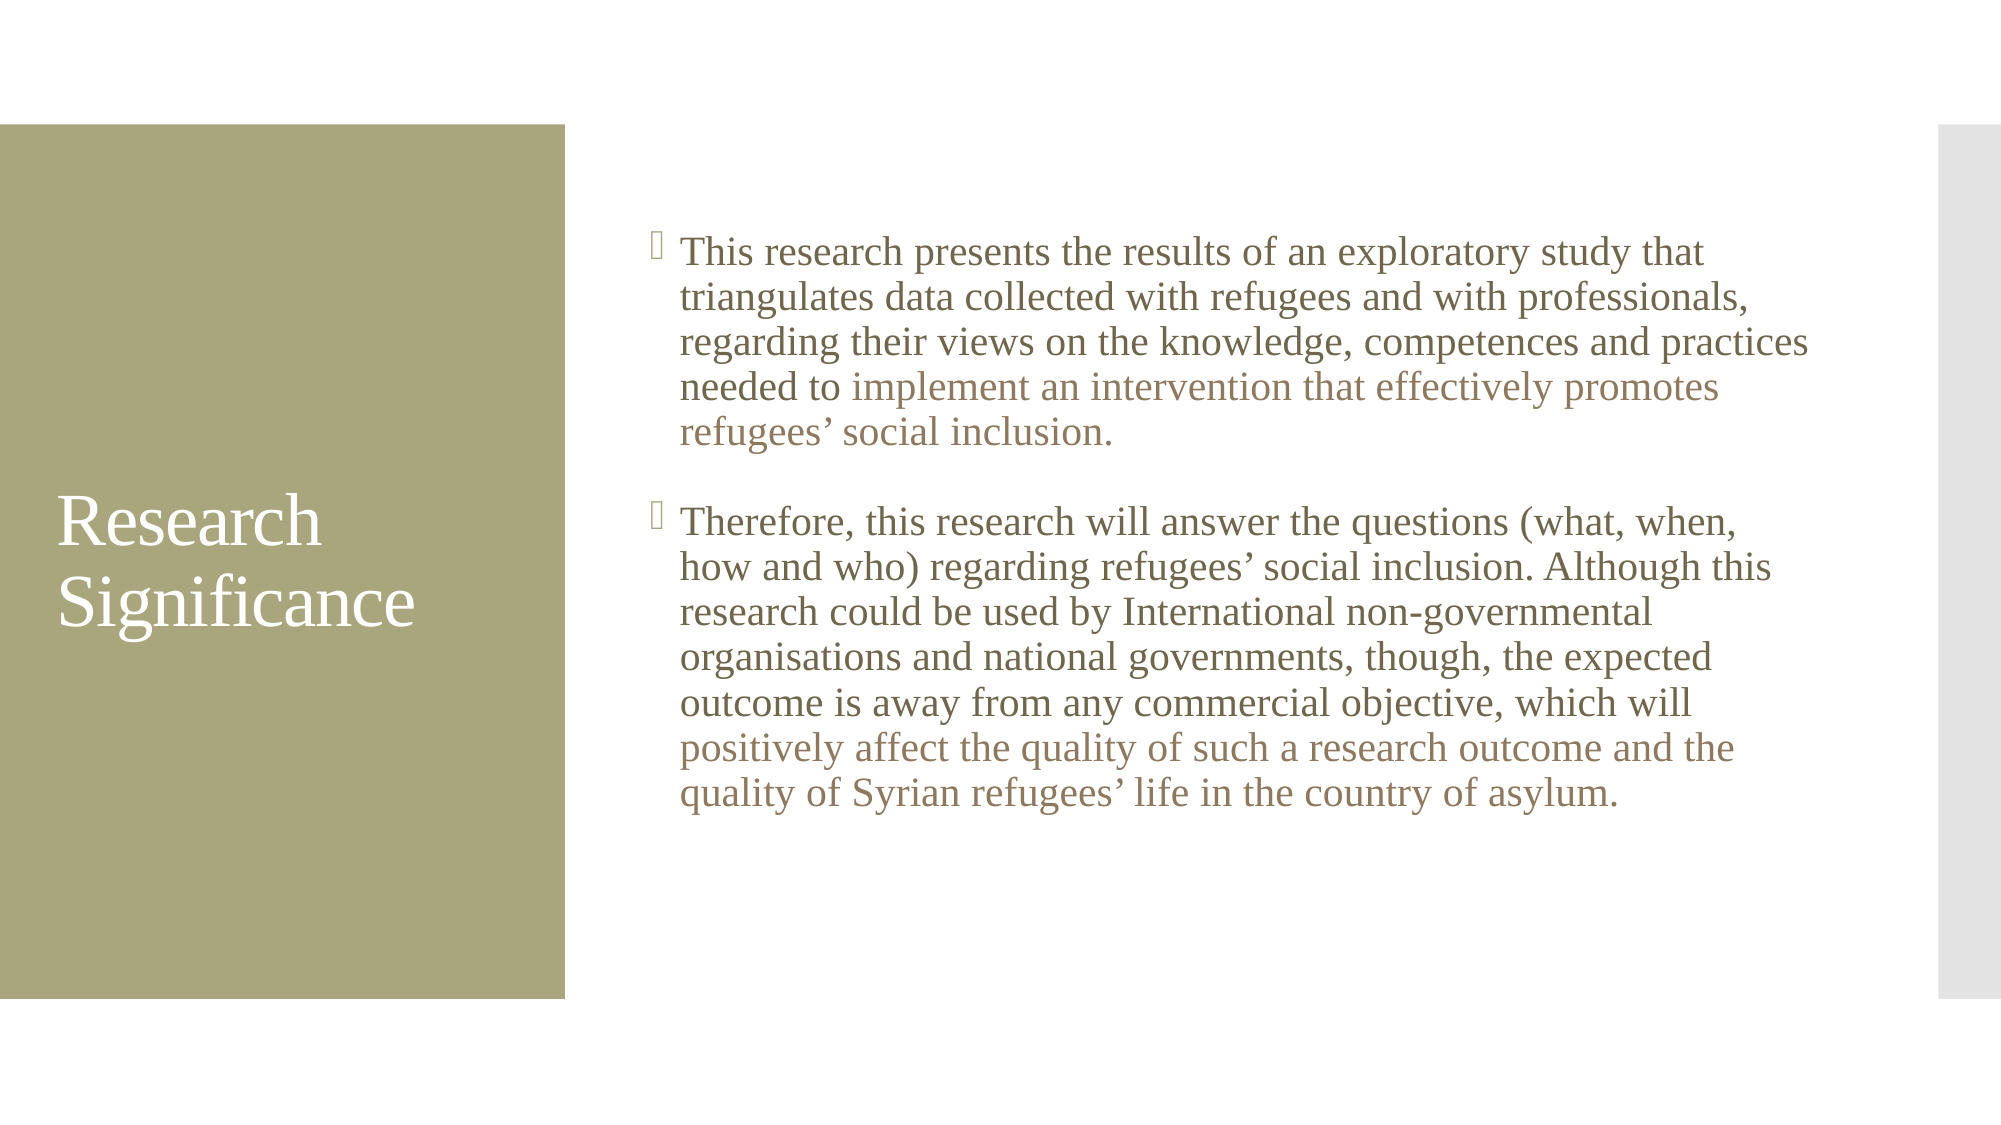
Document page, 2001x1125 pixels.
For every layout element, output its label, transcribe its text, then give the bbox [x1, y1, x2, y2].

list This research presents the results of an exploratory study that triangulates data collected with refugees and with professionals, regarding their views on the knowledge, competences and practices needed to implement an intervention that effectively promotes refugees’ social inclusion. Therefore, this research will answer the questions (what, when, how and who) regarding refugees’ social inclusion. Although this research could be used by International non-governmental organisations and national governments, though, the expected outcome is away from any commercial objective, which will positively affect the quality of such a research outcome and the quality of Syrian refugees’ life in the country of asylum. [634, 141, 1835, 982]
title Research Significance [41, 184, 525, 940]
